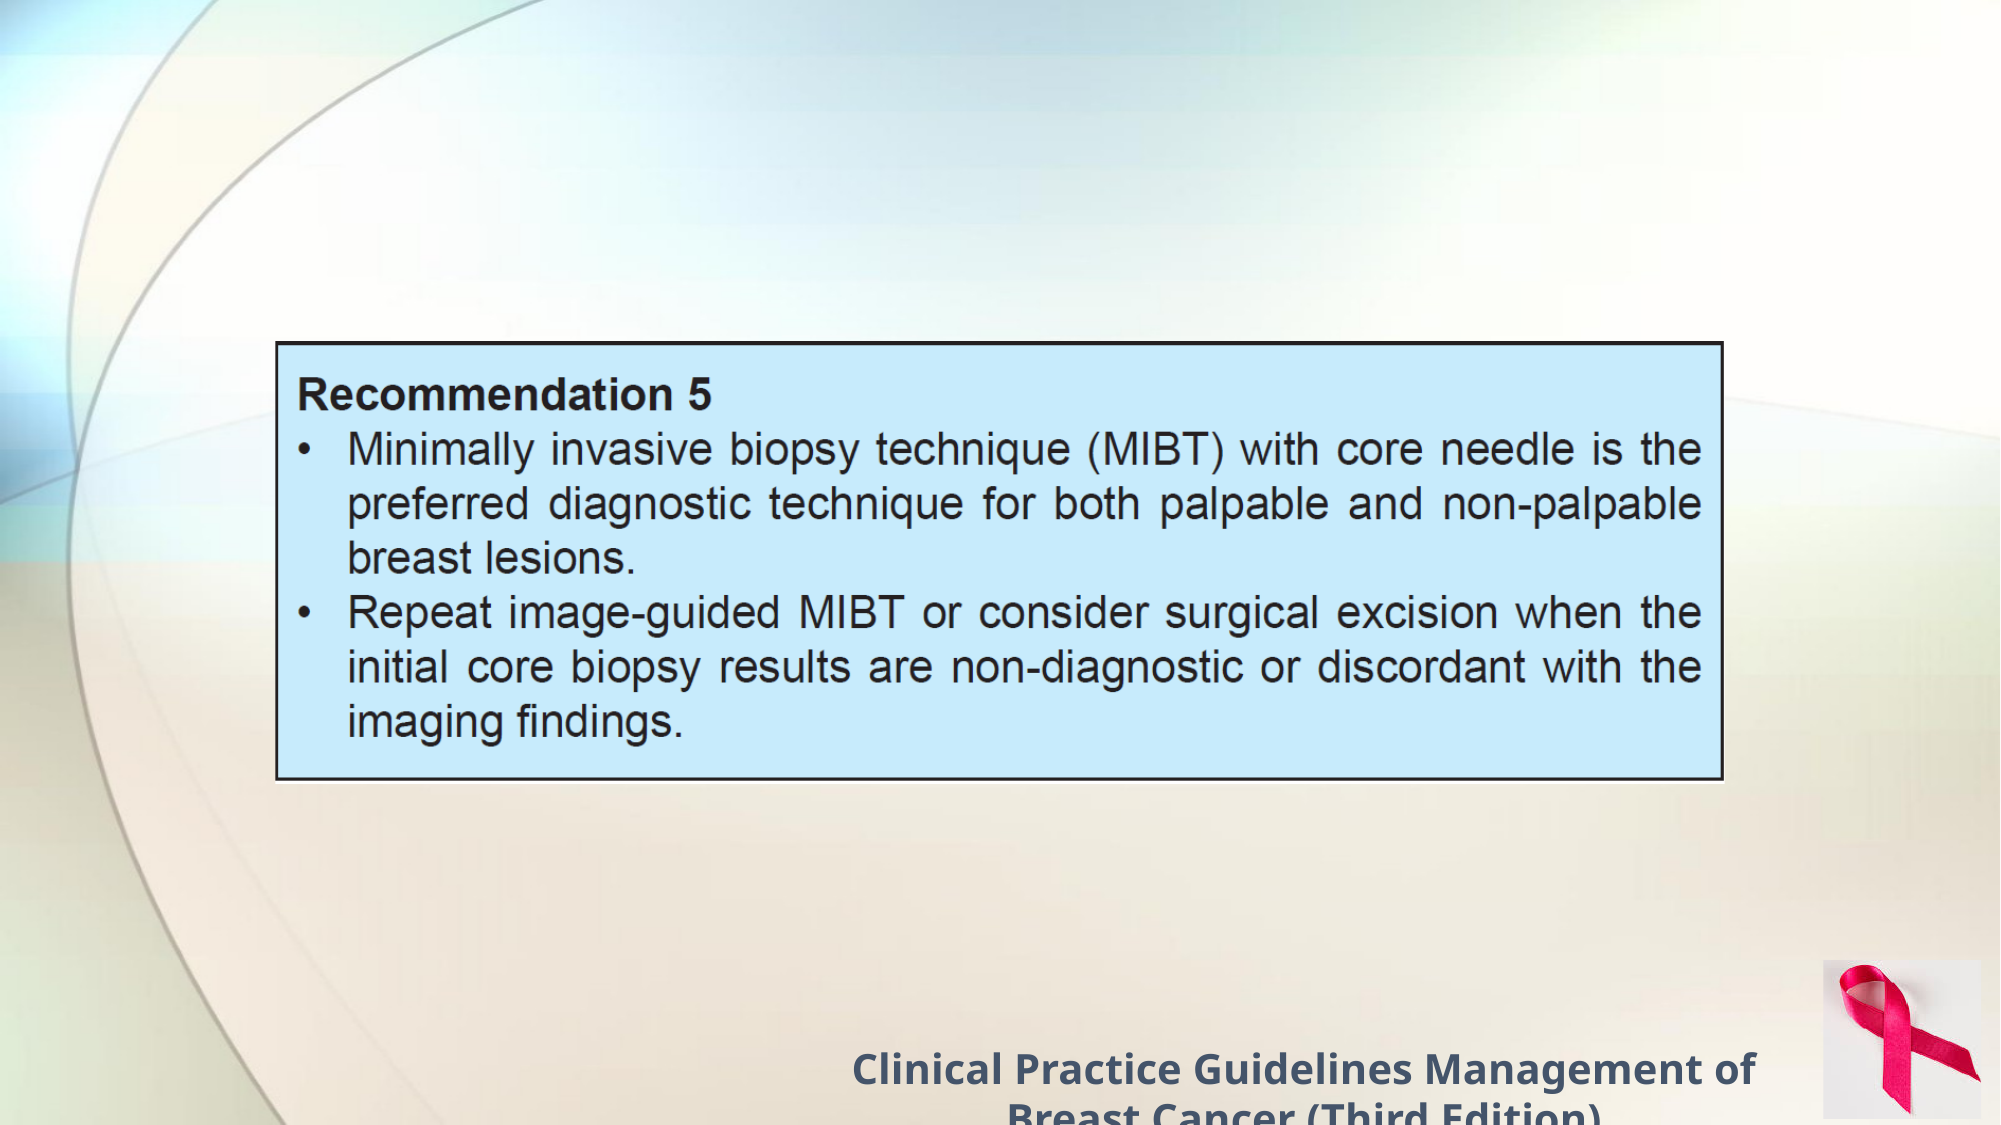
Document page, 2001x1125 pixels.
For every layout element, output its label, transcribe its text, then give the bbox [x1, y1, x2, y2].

text_box Clinical Practice Guidelines Management of Breast Cancer (Third Edition) [788, 1035, 1820, 1125]
picture [0, 0, 2001, 1125]
slide_number 13 [1325, 1042, 1813, 1103]
